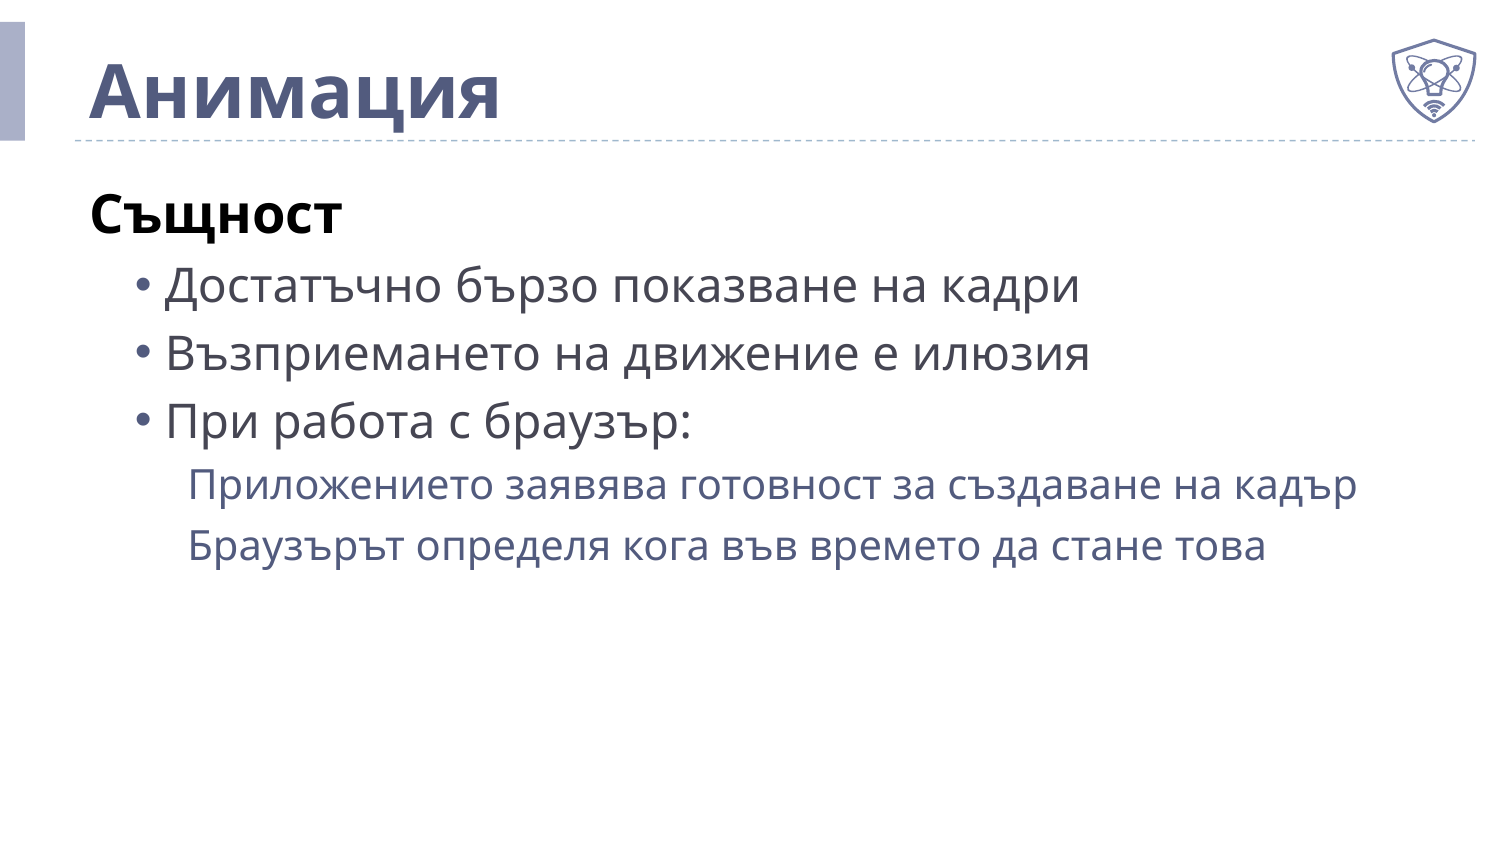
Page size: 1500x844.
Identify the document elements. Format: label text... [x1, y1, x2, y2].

title Анимация [75, 18, 1475, 141]
list Същност Достатъчно бързо показване на кадри Възприемането на движение е илюзия При работа с браузър: Приложението заявява готовност за създаване на кадър Браузърът определя кога във времето да стане това [75, 171, 1475, 835]
